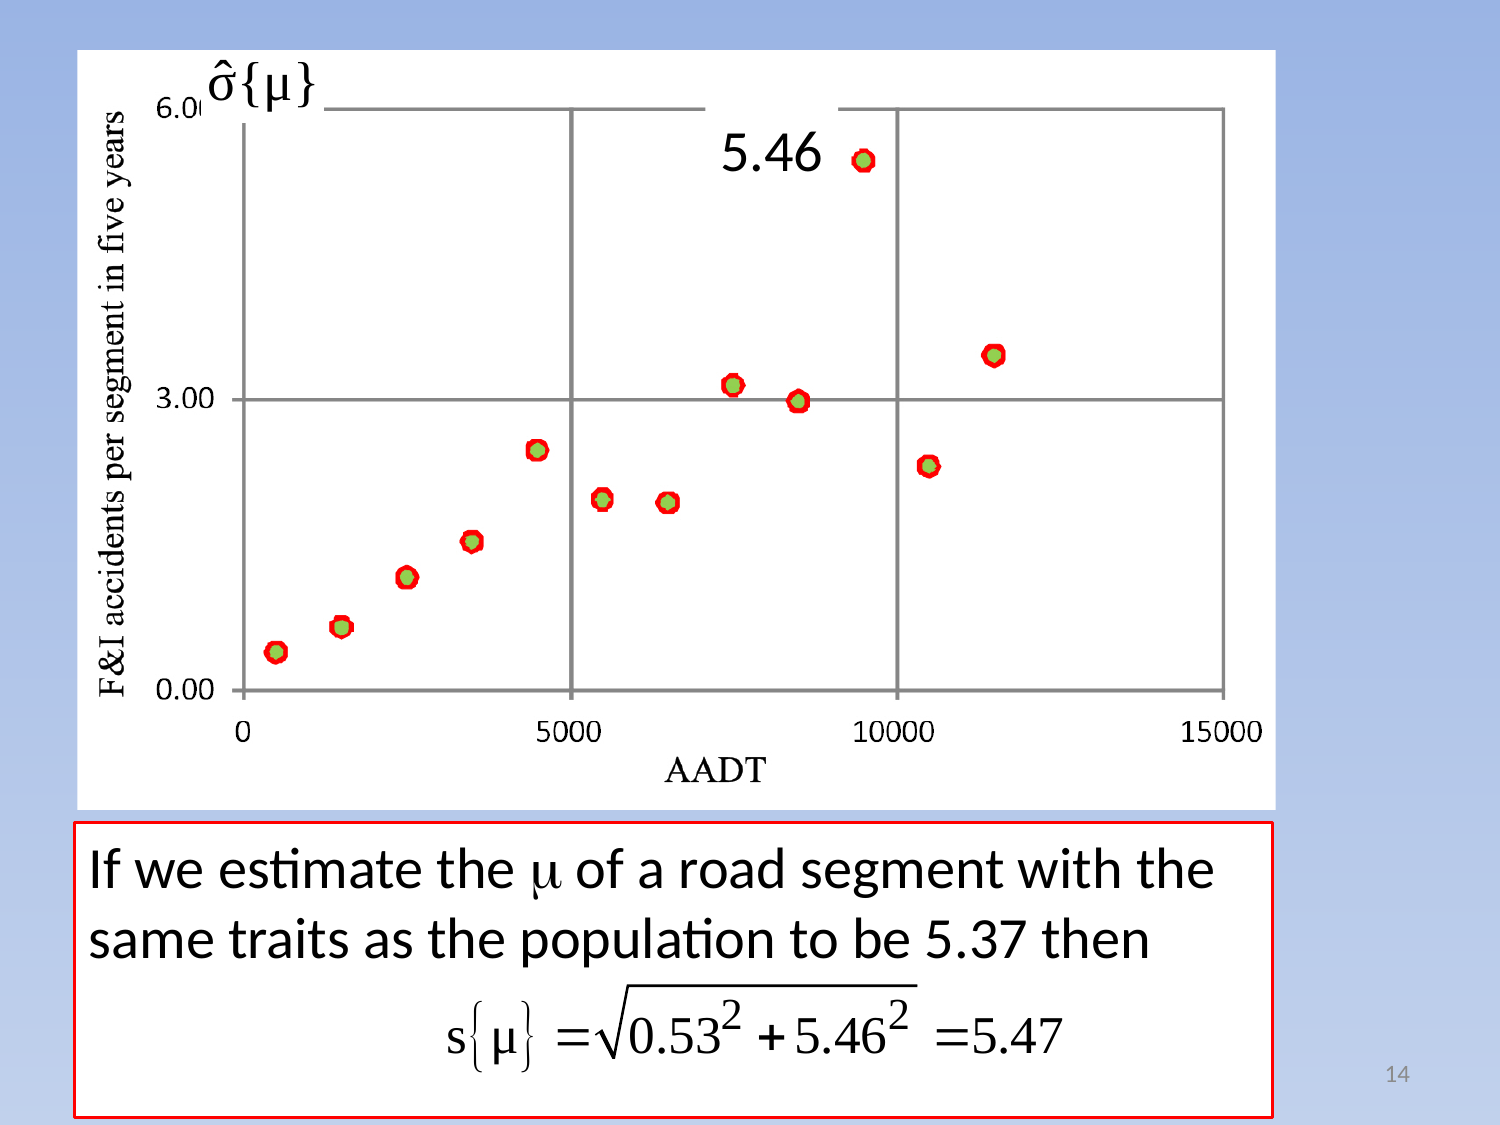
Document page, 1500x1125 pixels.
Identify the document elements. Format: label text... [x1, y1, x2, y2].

picture [77, 50, 1276, 811]
slide_number 14 [1273, 1042, 1425, 1103]
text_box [200, 49, 325, 124]
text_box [440, 973, 1072, 1085]
text_box If we estimate the m of a road segment with the same traits as the population to be 5.37 then [74, 822, 1273, 1118]
